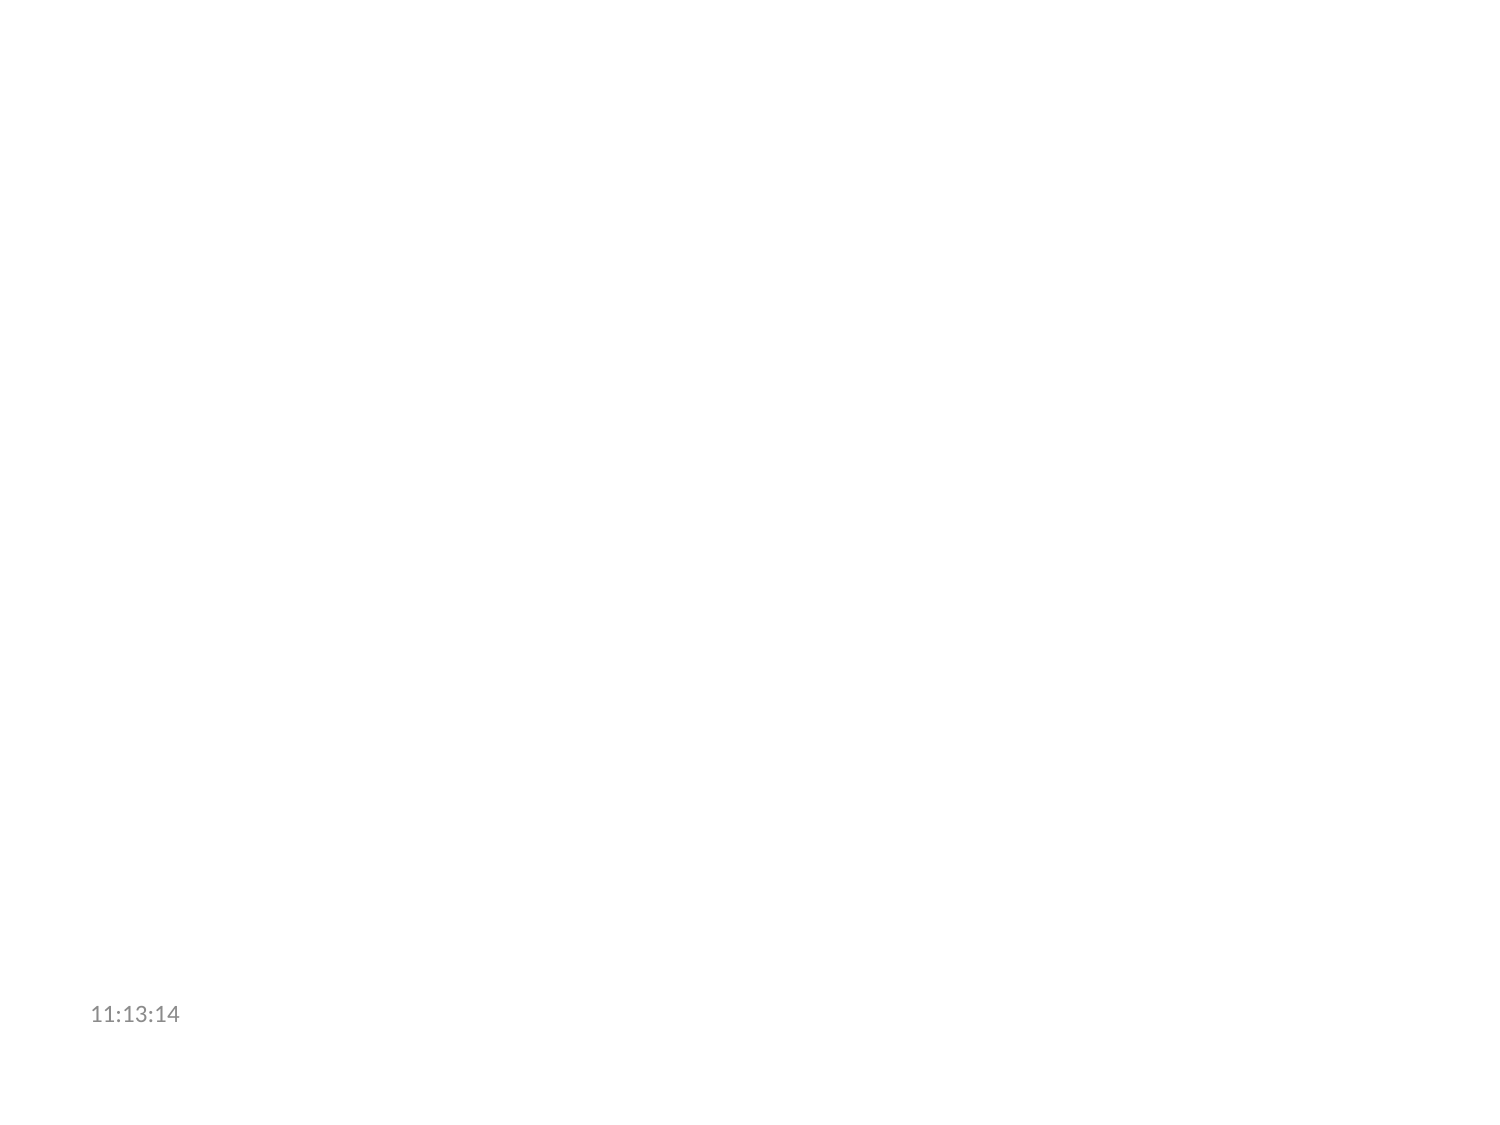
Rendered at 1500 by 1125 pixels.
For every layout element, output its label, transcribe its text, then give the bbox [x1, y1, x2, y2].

text_box 15:35:09 [75, 982, 425, 1043]
